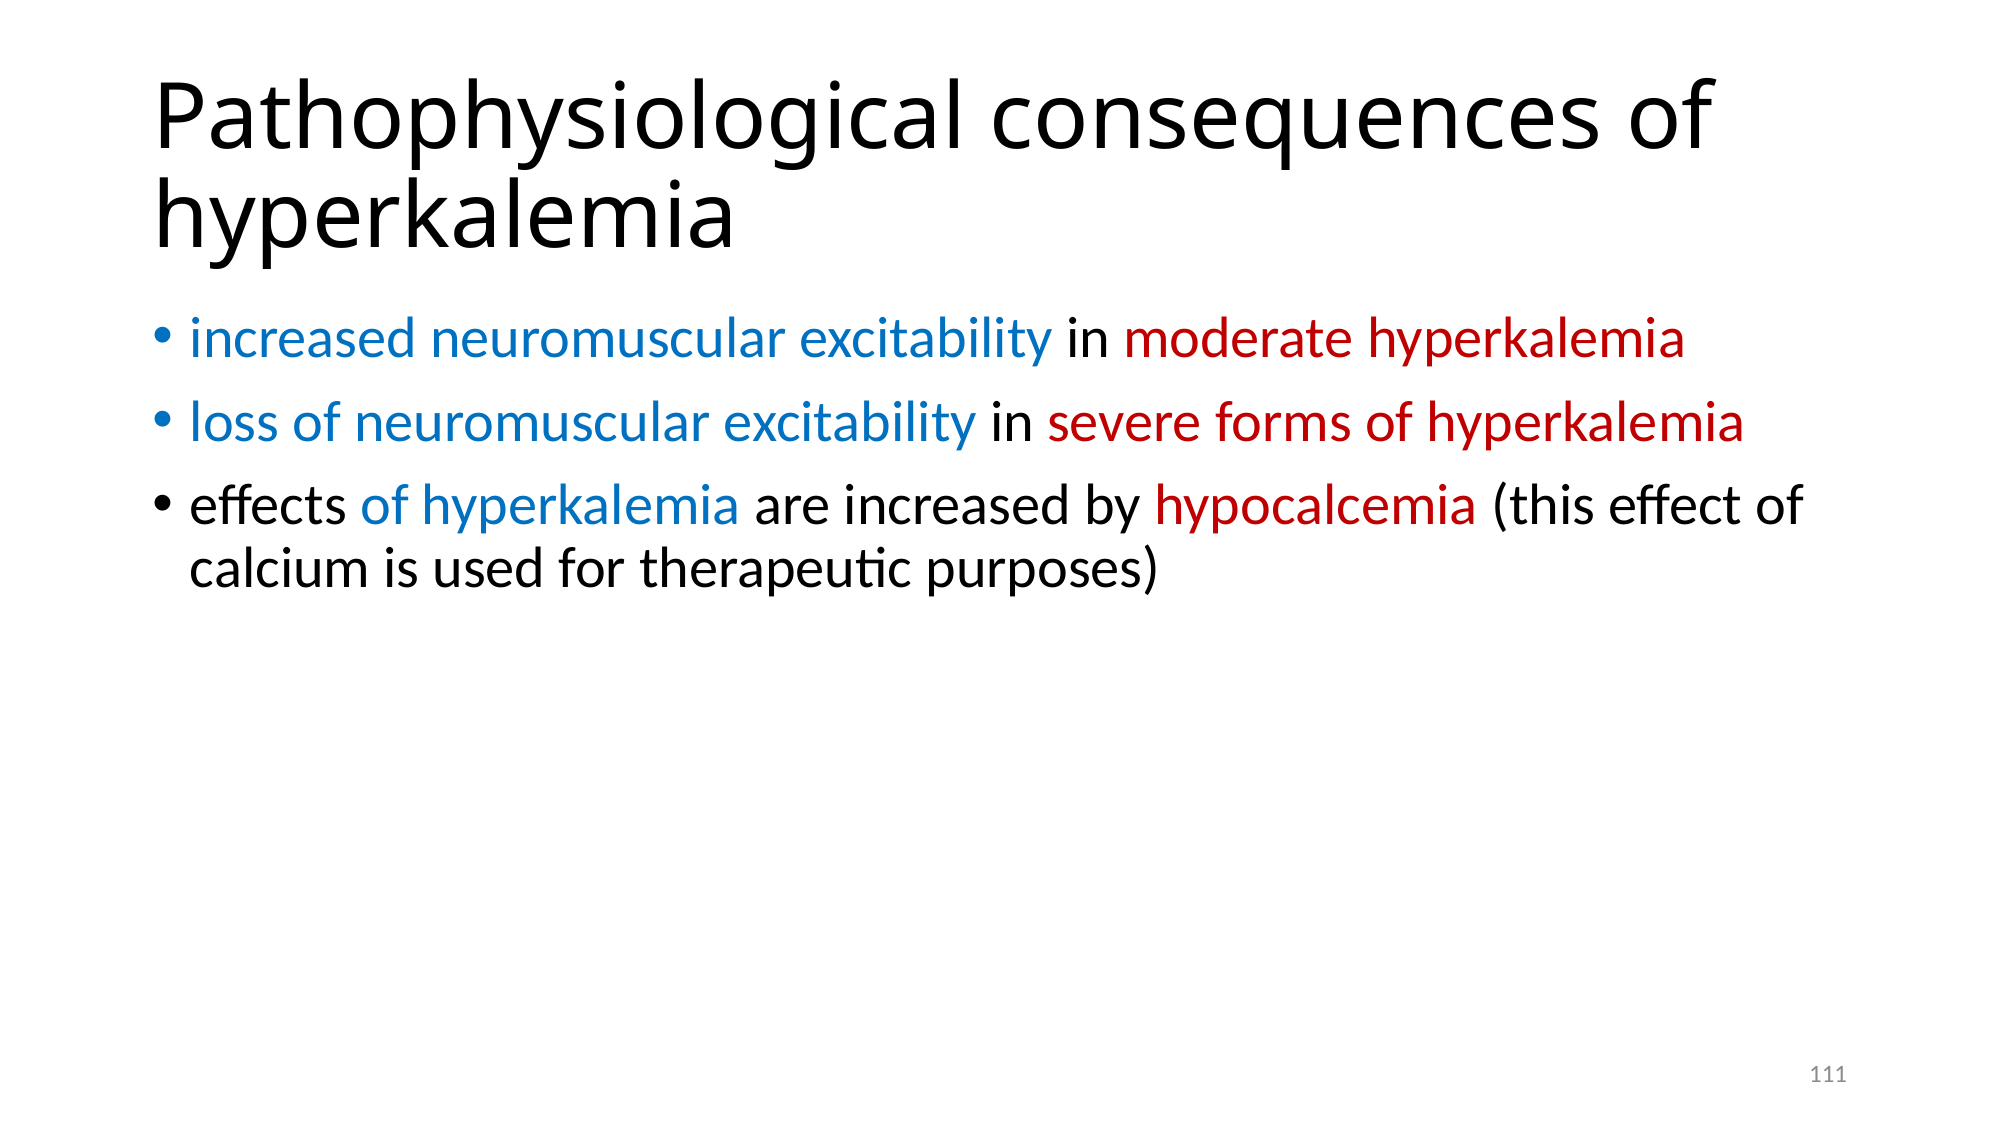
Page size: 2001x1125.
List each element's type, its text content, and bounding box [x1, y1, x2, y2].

slide_number 111 [1412, 1042, 1863, 1103]
list increased neuromuscular excitability in moderate hyperkalemia loss of neuromuscular excitability in severe forms of hyperkalemia effects of hyperkalemia are increased by hypocalcemia (this effect of calcium is used for therapeutic purposes) [137, 299, 1863, 1014]
title Pathophysiological consequences of hyperkalemia [137, 59, 1863, 278]
